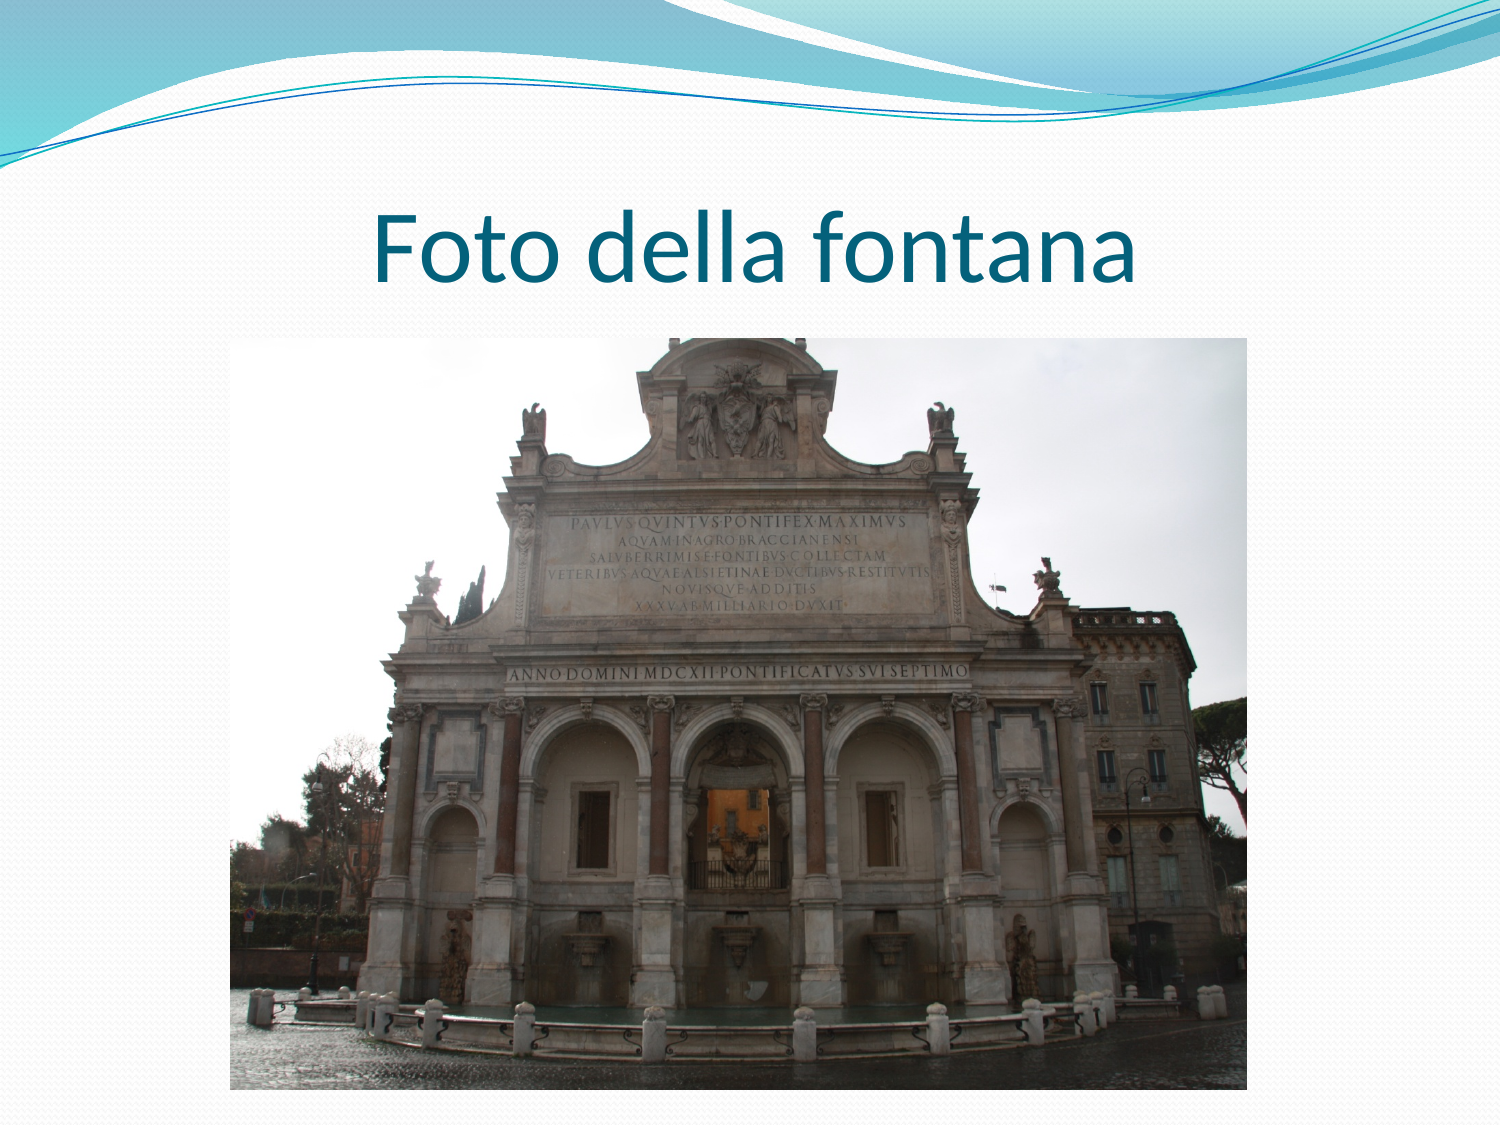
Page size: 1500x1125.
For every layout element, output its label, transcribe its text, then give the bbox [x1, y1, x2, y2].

picture [229, 337, 1247, 1090]
title Foto della fontana [75, 115, 1438, 303]
